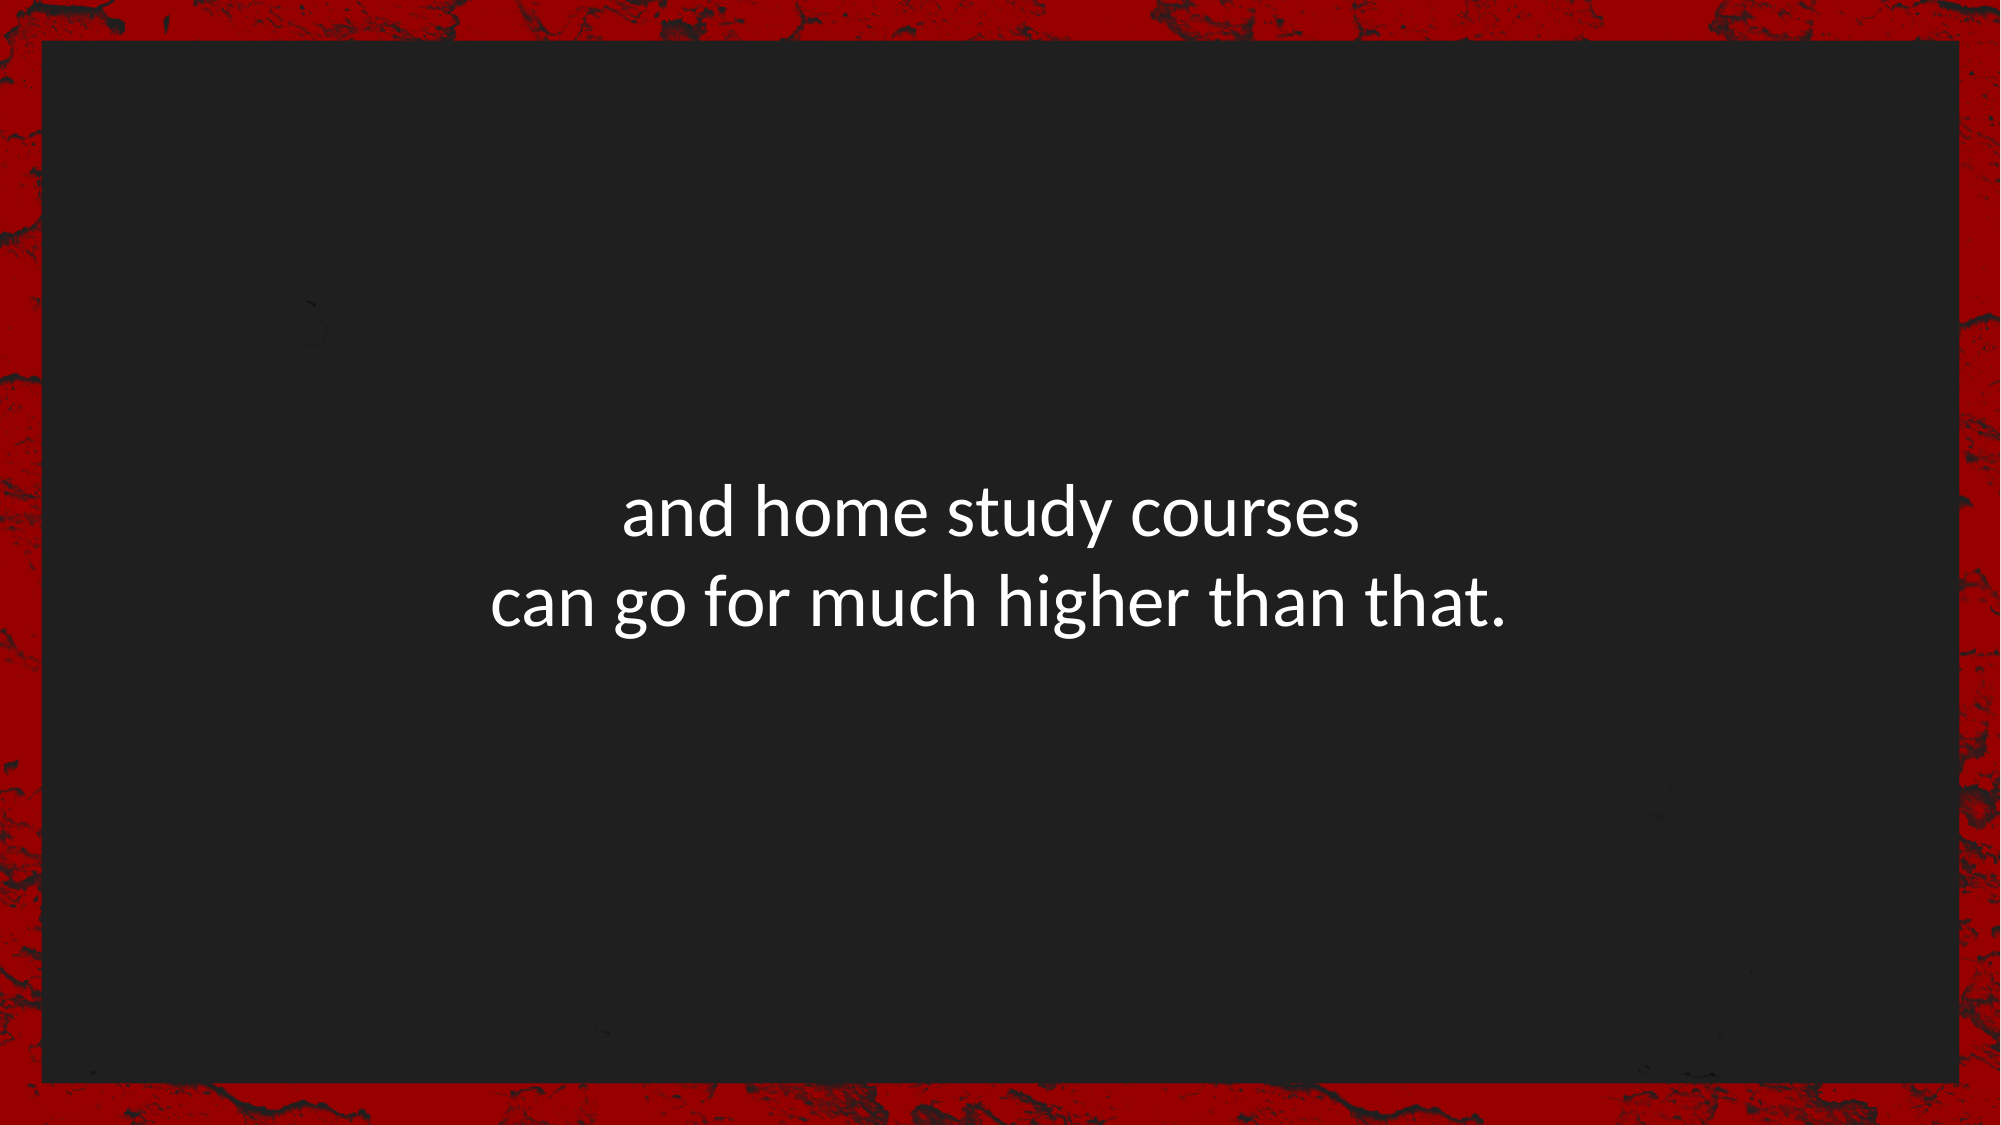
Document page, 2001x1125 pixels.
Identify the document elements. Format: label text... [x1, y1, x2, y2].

picture [0, 0, 2001, 1125]
text_box and home study courses can go for much higher than that. [0, 453, 2000, 649]
